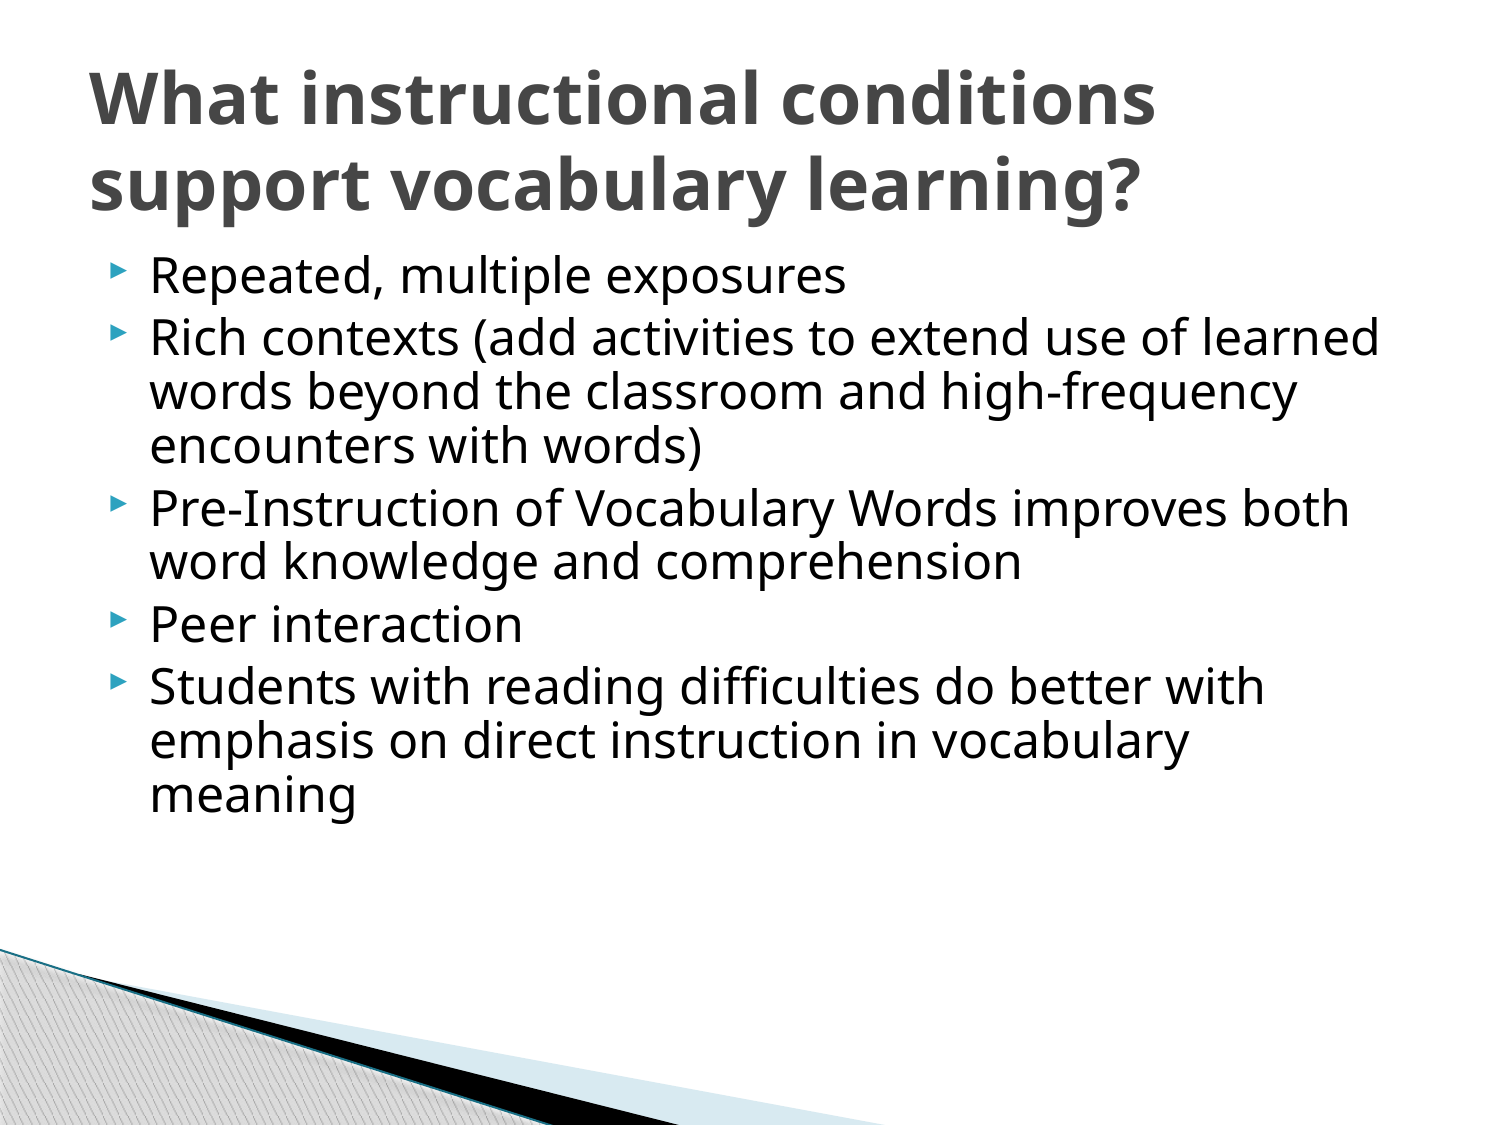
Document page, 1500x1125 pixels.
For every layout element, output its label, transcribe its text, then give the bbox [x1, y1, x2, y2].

list Repeated, multiple exposures Rich contexts (add activities to extend use of learned words beyond the classroom and high-frequency encounters with words) Pre-Instruction of Vocabulary Words improves both word knowledge and comprehension Peer interaction Students with reading difficulties do better with emphasis on direct instruction in vocabulary meaning [75, 243, 1425, 986]
title What instructional conditions support vocabulary learning? [75, 45, 1425, 233]
